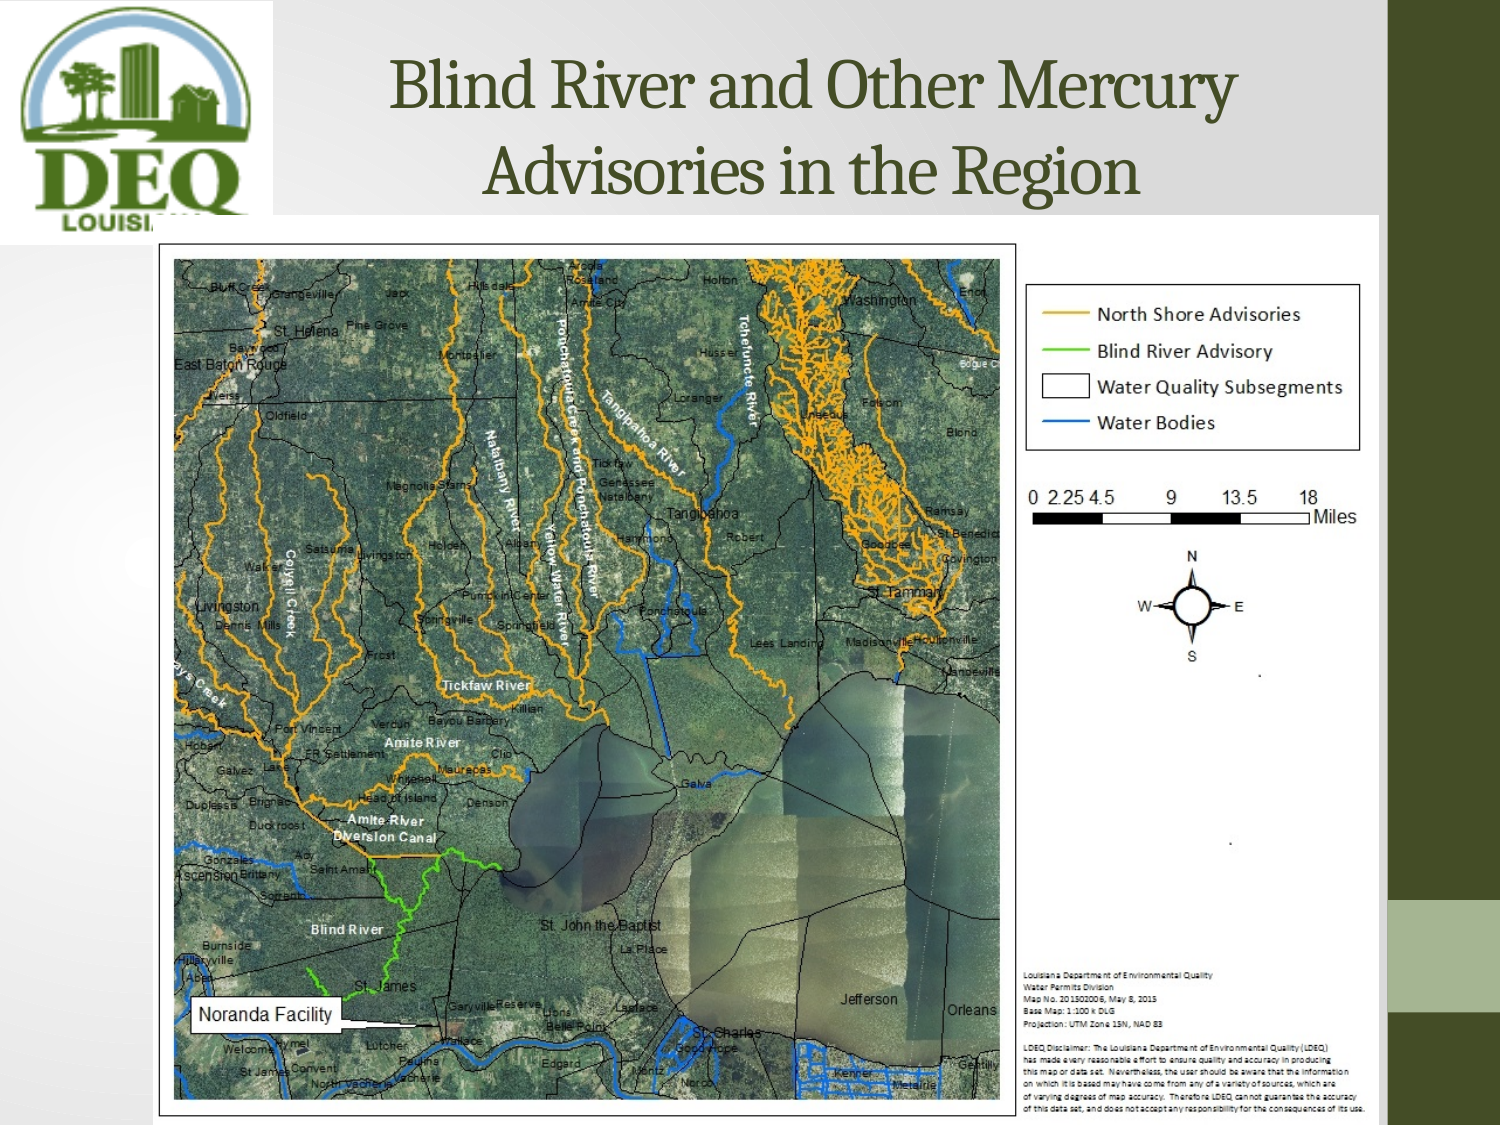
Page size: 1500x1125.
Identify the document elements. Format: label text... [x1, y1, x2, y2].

picture [0, 1, 1379, 1125]
title Blind River and Other Mercury Advisories in the Region [285, 29, 1375, 207]
